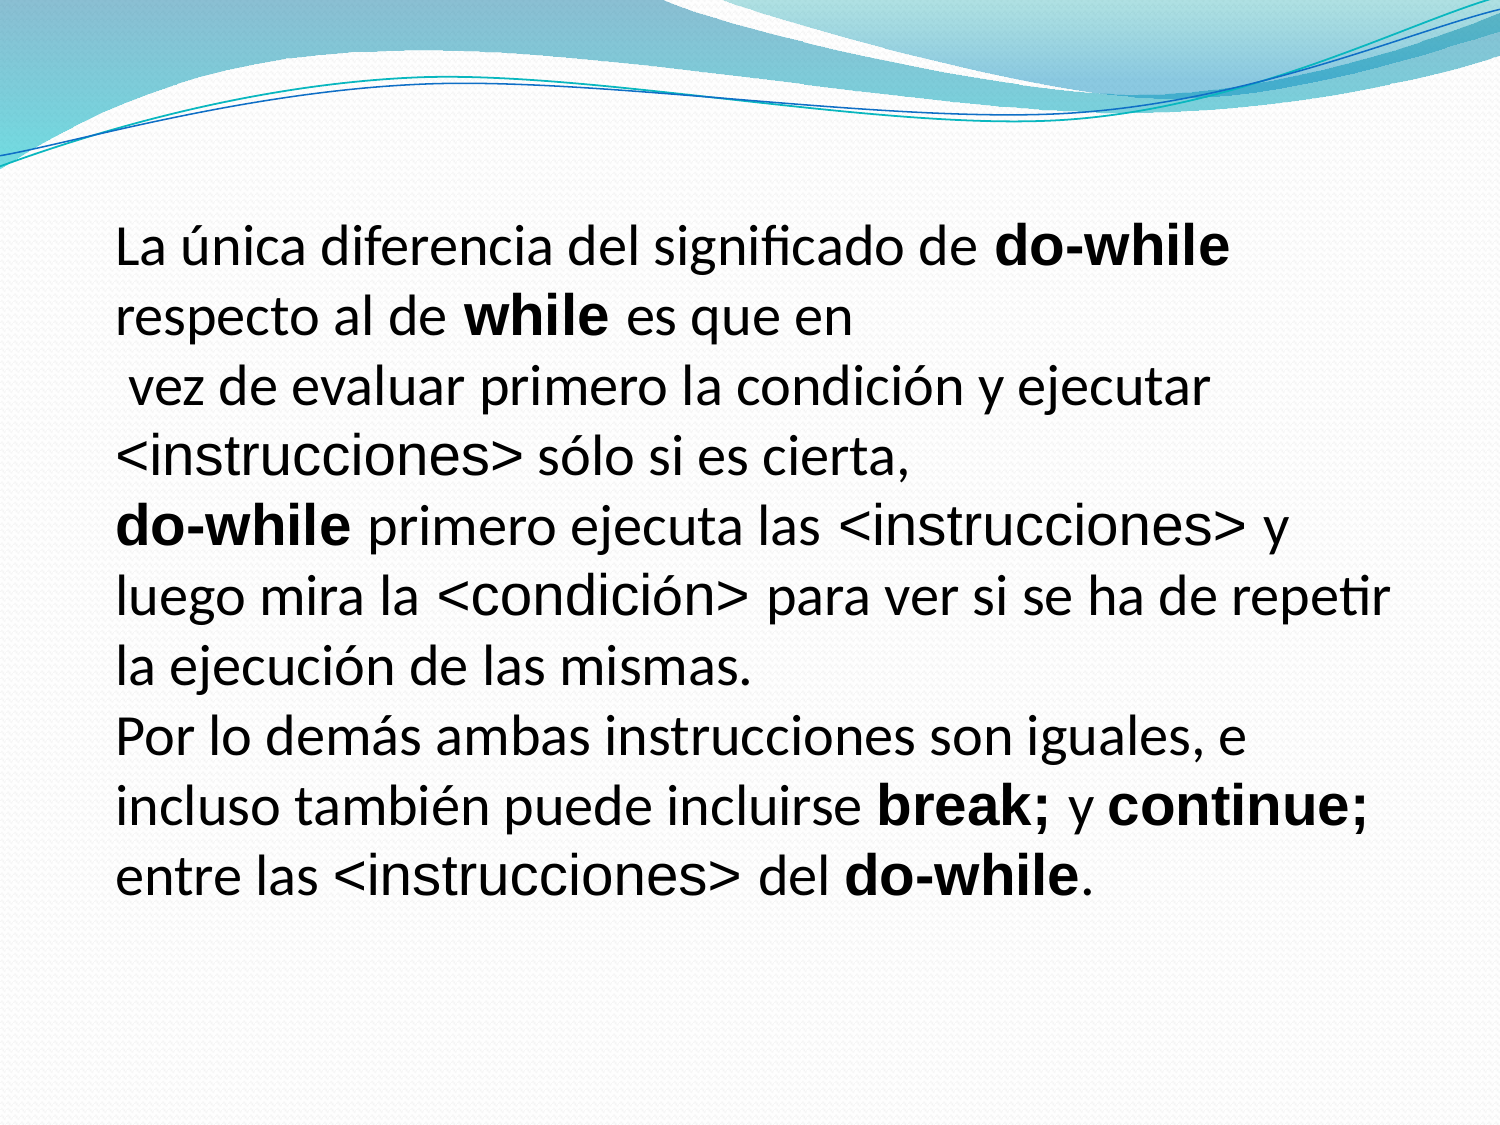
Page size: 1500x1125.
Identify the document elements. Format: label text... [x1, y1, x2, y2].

list La única diferencia del significado de do-while respecto al de while es que en vez de evaluar primero la condición y ejecutar <instrucciones> sólo si es cierta, do-while primero ejecuta las <instrucciones> y luego mira la <condición> para ver si se ha de repetir la ejecución de las mismas. Por lo demás ambas instrucciones son iguales, e incluso también puede incluirse break; y continue; entre las <instrucciones> del do-while. [100, 199, 1414, 915]
